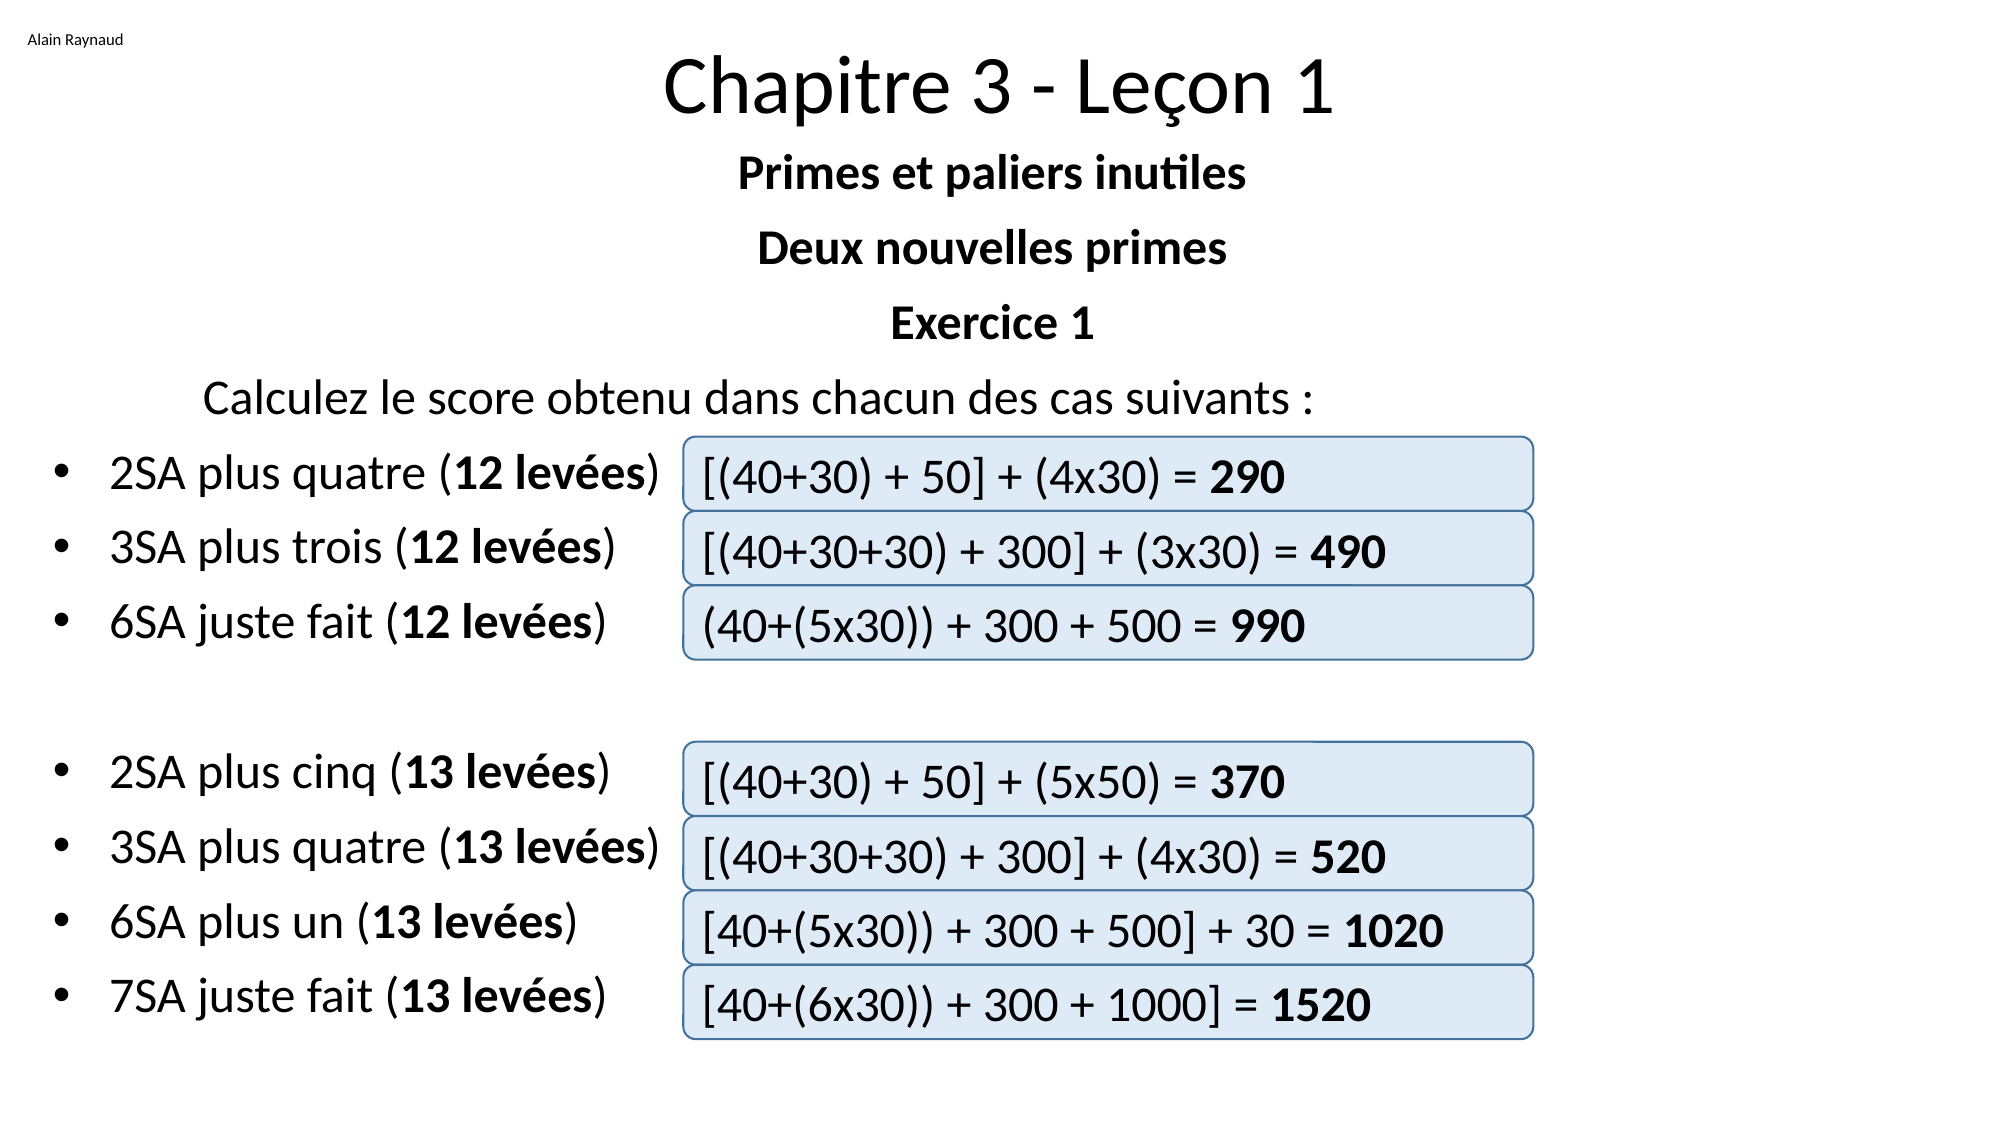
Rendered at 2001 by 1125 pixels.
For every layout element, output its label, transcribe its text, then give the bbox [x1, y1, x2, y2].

text_box [(40+30+30) + 300] + (3x30) = 490 [682, 509, 1535, 585]
text_box Alain Raynaud [12, 21, 147, 57]
text_box (40+(5x30)) + 300 + 500 = 990 [682, 584, 1535, 661]
title Chapitre 3 - Leçon 1 [249, 38, 1750, 139]
text_box [(40+30) + 50] + (4x30) = 290 [682, 435, 1535, 511]
text_box [40+(6x30)) + 300 + 1000] = 1520 [682, 963, 1535, 1041]
subtitle Primes et paliers inutiles Deux nouvelles primes Exercice 1 Calculez le score obtenu dans chacun des cas suivants : 2SA plus quatre (12 levées) 3SA plus trois (12 levées) 6SA juste fait (12 levées) 2SA plus cinq (13 levées) 3SA plus quatre (13 levées) 6SA plus un (13 levées) 7SA juste fait (13 levées) [37, 139, 1948, 1088]
text_box [(40+30) + 50] + (5x50) = 370 [682, 740, 1535, 816]
text_box [40+(5x30)) + 300 + 500] + 30 = 1020 [682, 889, 1535, 965]
text_box [(40+30+30) + 300] + (4x30) = 520 [682, 814, 1535, 890]
